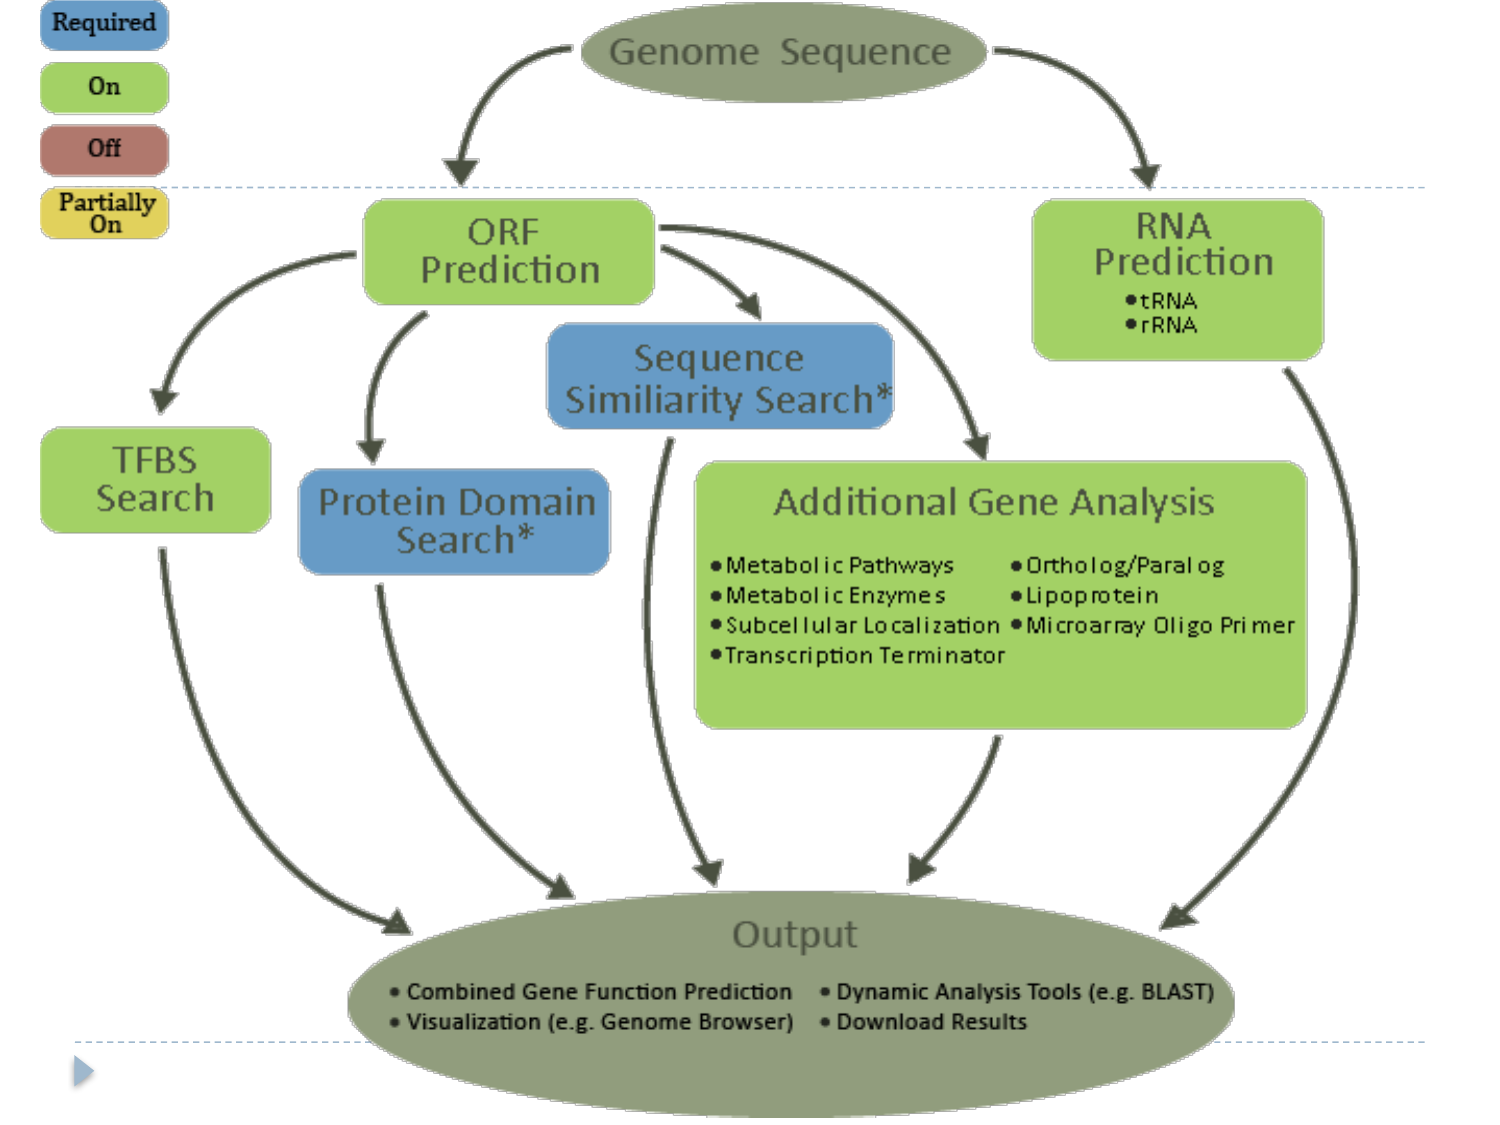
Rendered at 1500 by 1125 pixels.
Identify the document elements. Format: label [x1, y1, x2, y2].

picture [40, 0, 1360, 1118]
